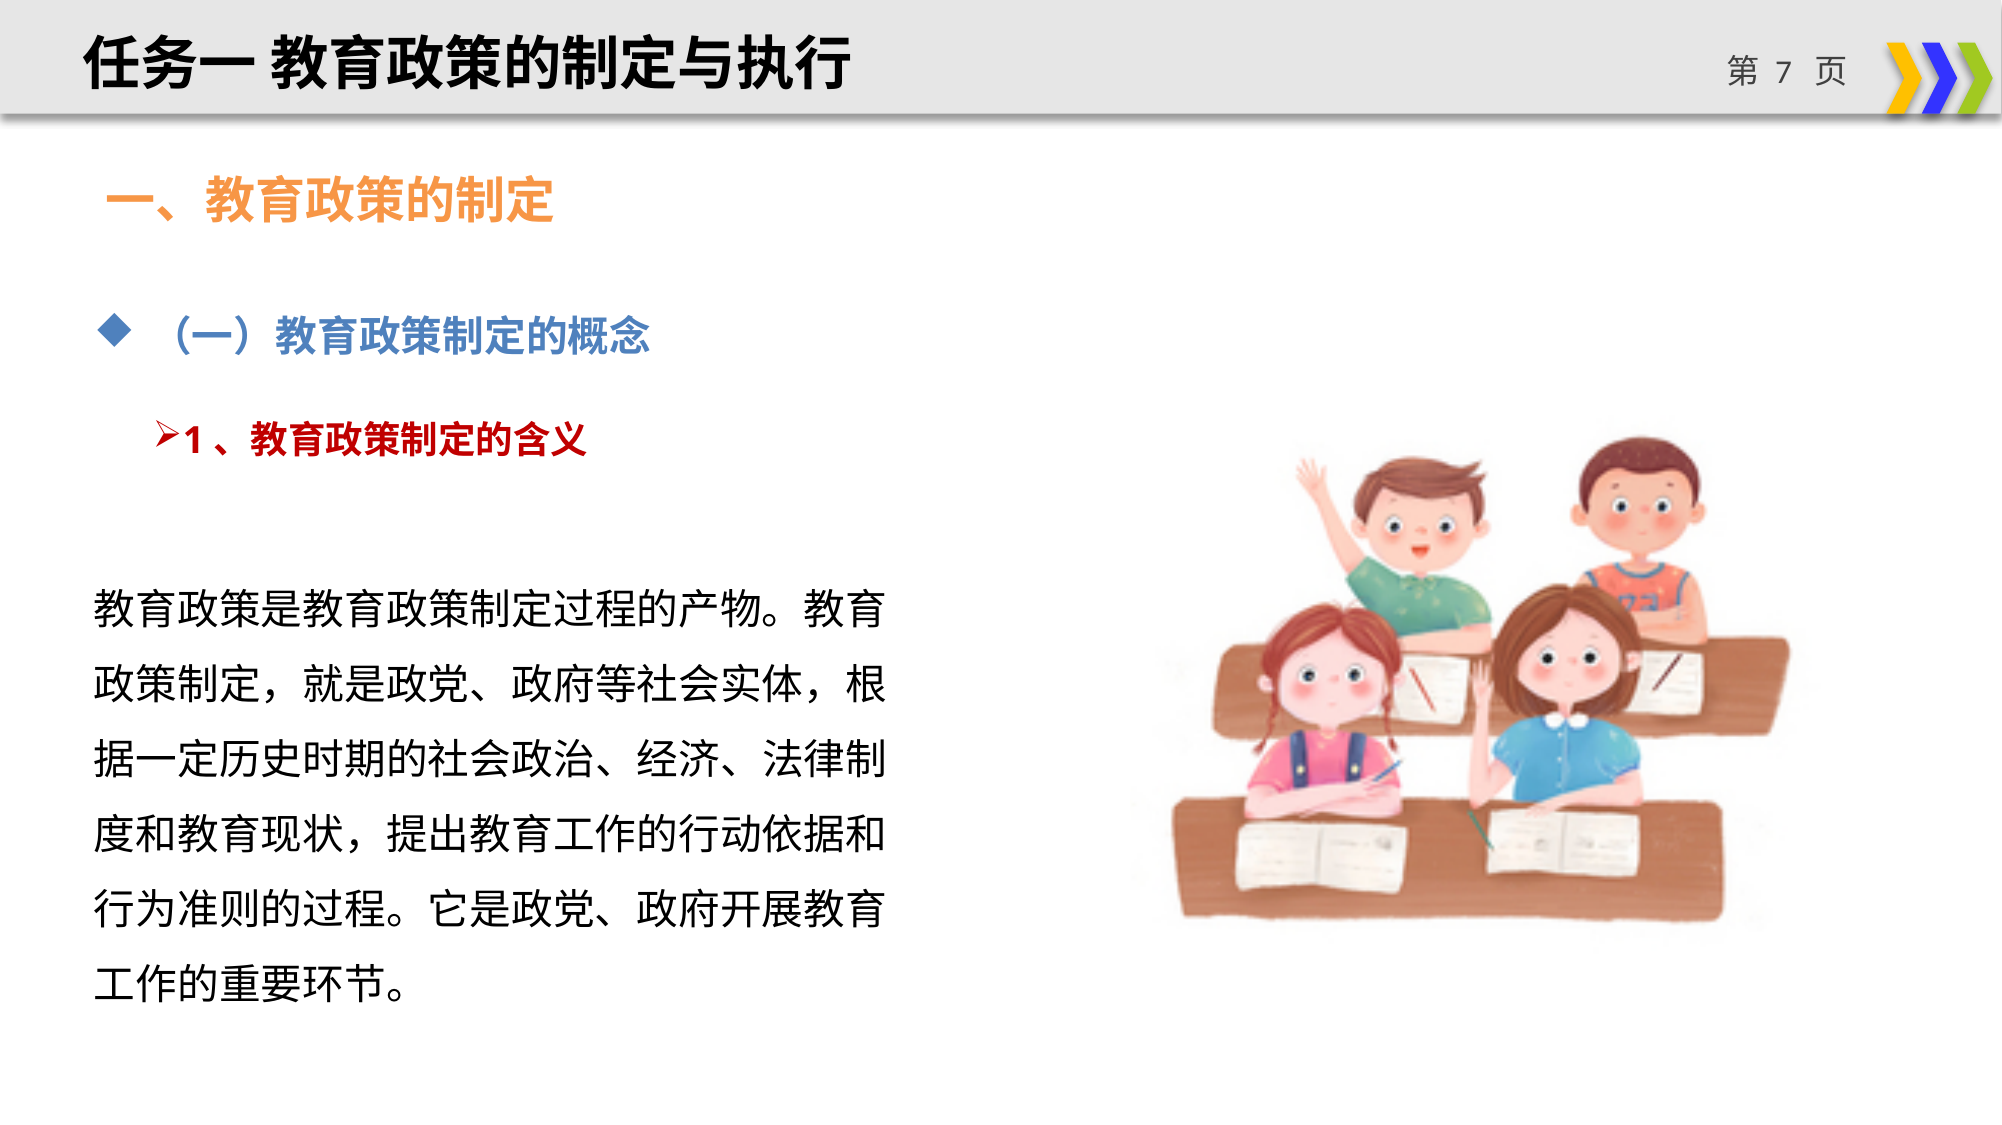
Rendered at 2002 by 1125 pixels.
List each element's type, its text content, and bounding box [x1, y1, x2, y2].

text_box 1、教育政策制定的含义 [138, 408, 748, 469]
text_box 一、教育政策的制定 [90, 160, 806, 236]
picture [1130, 320, 1830, 1021]
text_box 任务一 教育政策的制定与执行 [67, 19, 1008, 104]
text_box 教育政策是教育政策制定过程的产物。教育政策制定，就是政党、政府等社会实体，根据一定历史时期的社会政治、经济、法律制度和教育现状，提出教育工作的行动依据和行为准则的过程。它是政党、政府开展教育工作的重要环节。 [79, 550, 913, 1016]
text_box （一）教育政策制定的概念 [79, 302, 913, 368]
